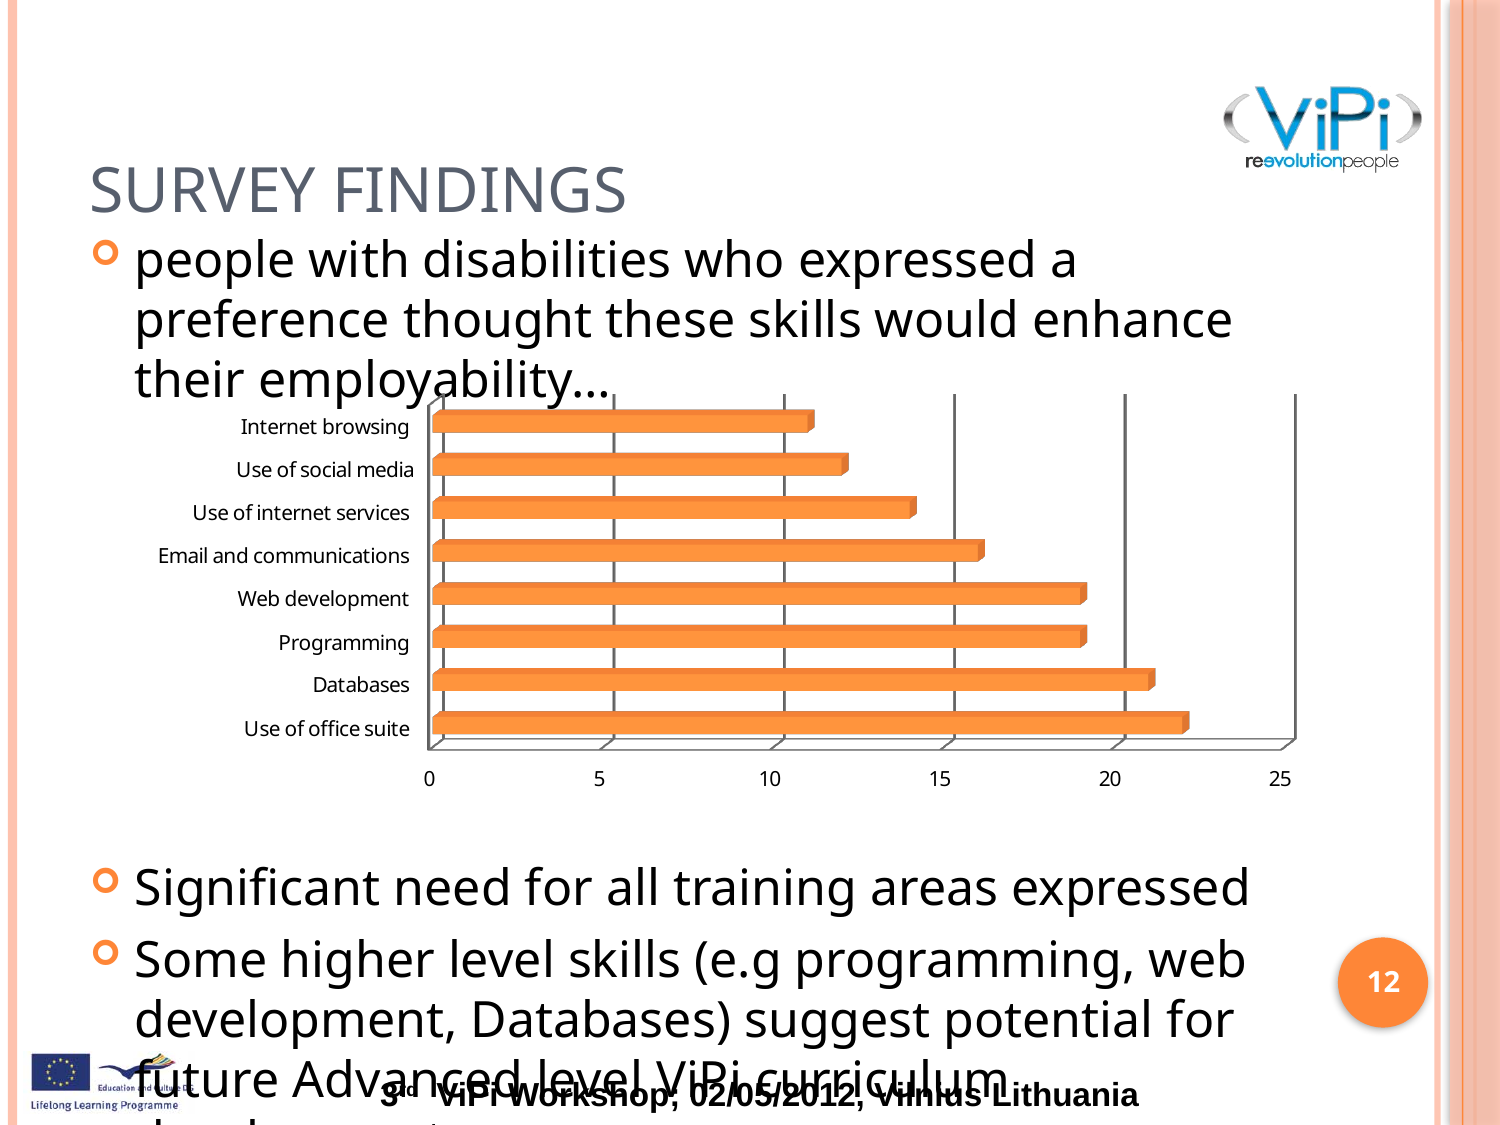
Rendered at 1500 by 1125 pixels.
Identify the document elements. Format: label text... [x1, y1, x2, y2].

list people with disabilities who expressed a preference thought these skills would enhance their employability… Significant need for all training areas expressed Some higher level skills (e.g programming, web development, Databases) suggest potential for future Advanced level ViPi curriculum development [75, 219, 1300, 1062]
slide_number 12 [1333, 940, 1434, 1026]
picture [1300, 78, 1423, 176]
title Survey Findings [75, 45, 1300, 219]
picture [23, 1051, 195, 1114]
chart [123, 384, 1331, 802]
